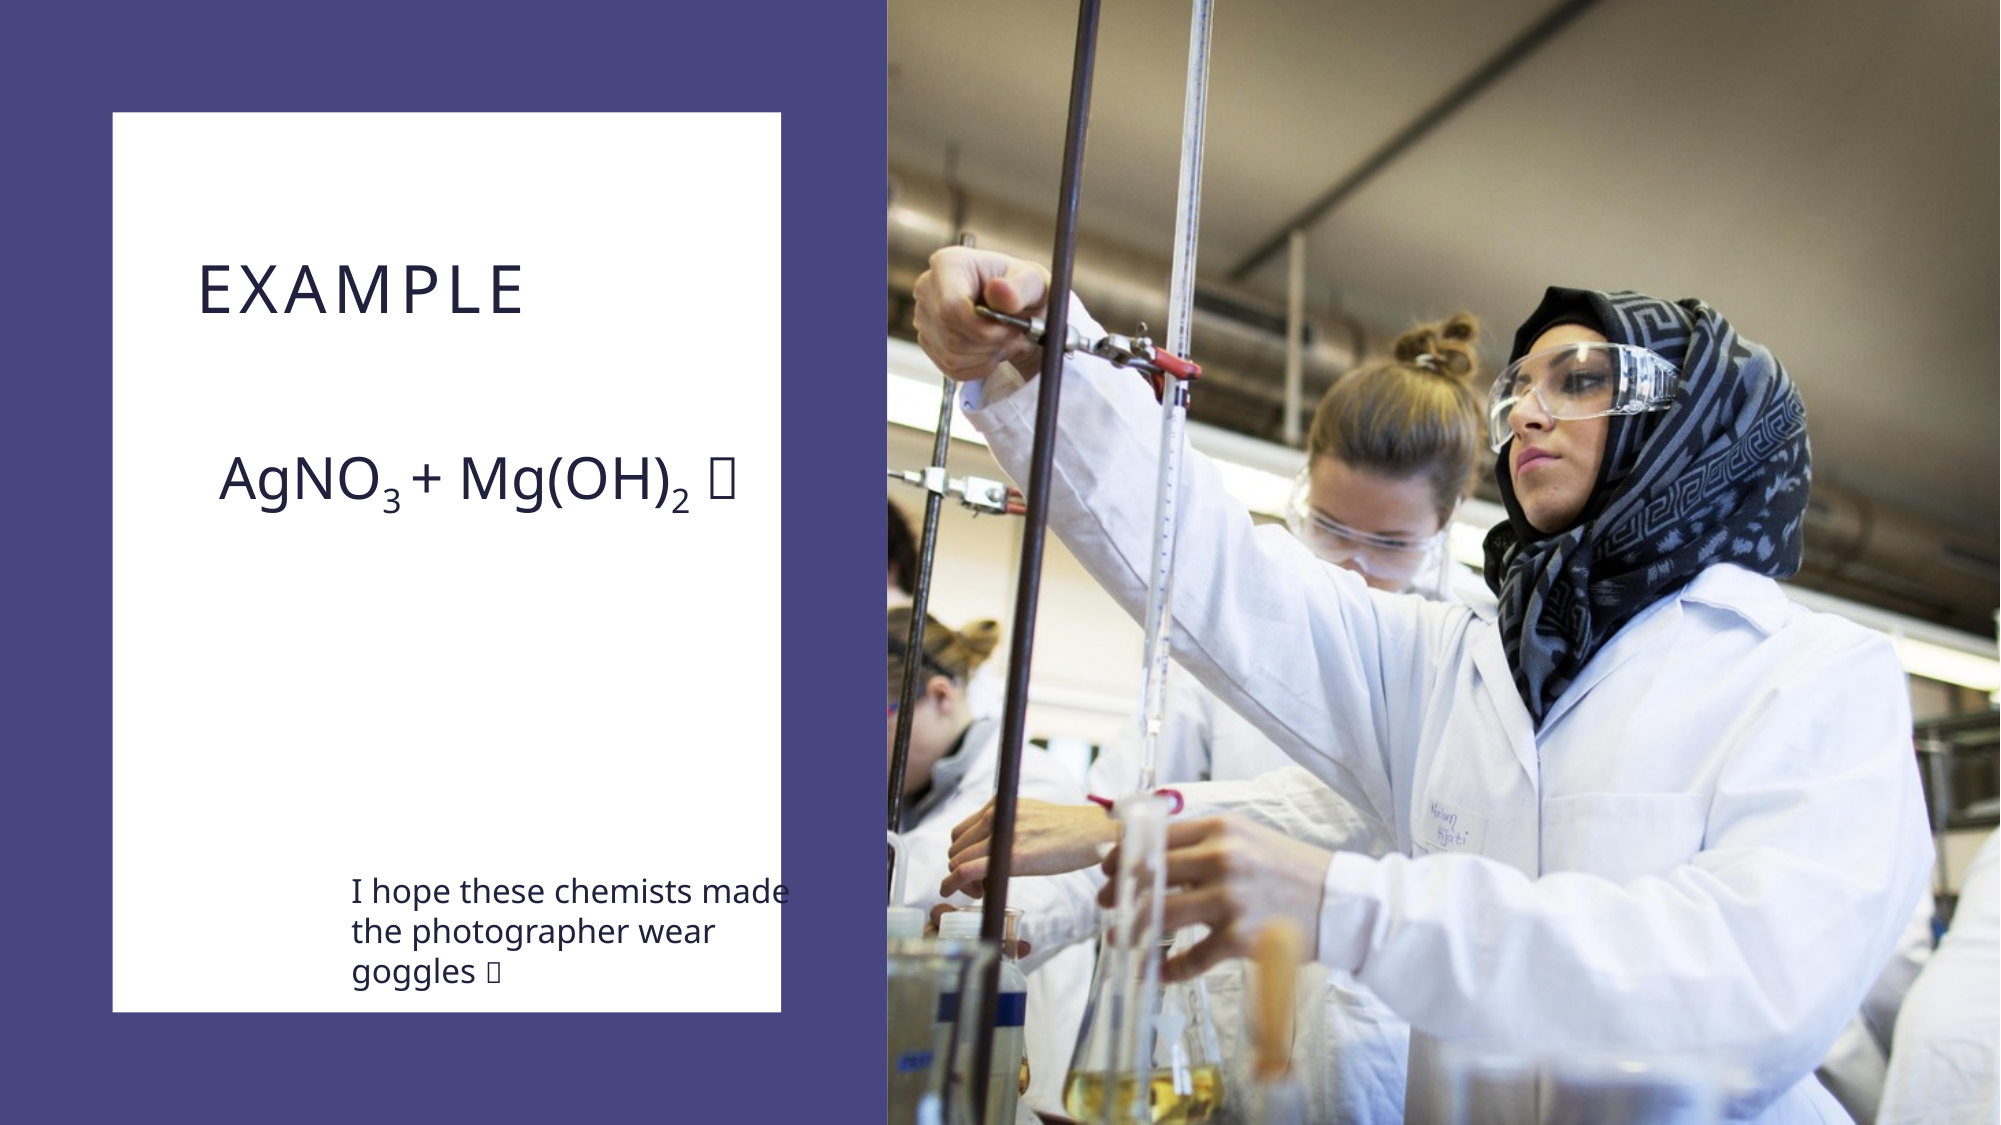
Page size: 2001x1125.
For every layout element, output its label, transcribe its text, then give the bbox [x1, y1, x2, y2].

text_box I hope these chemists made the photographer wear goggles  [336, 862, 818, 998]
title example [139, 224, 583, 336]
picture [887, 0, 2000, 1125]
text_box [111, 111, 782, 1013]
text_box [0, 0, 887, 1125]
list AgNO3 + Mg(OH)2  [195, 433, 765, 659]
